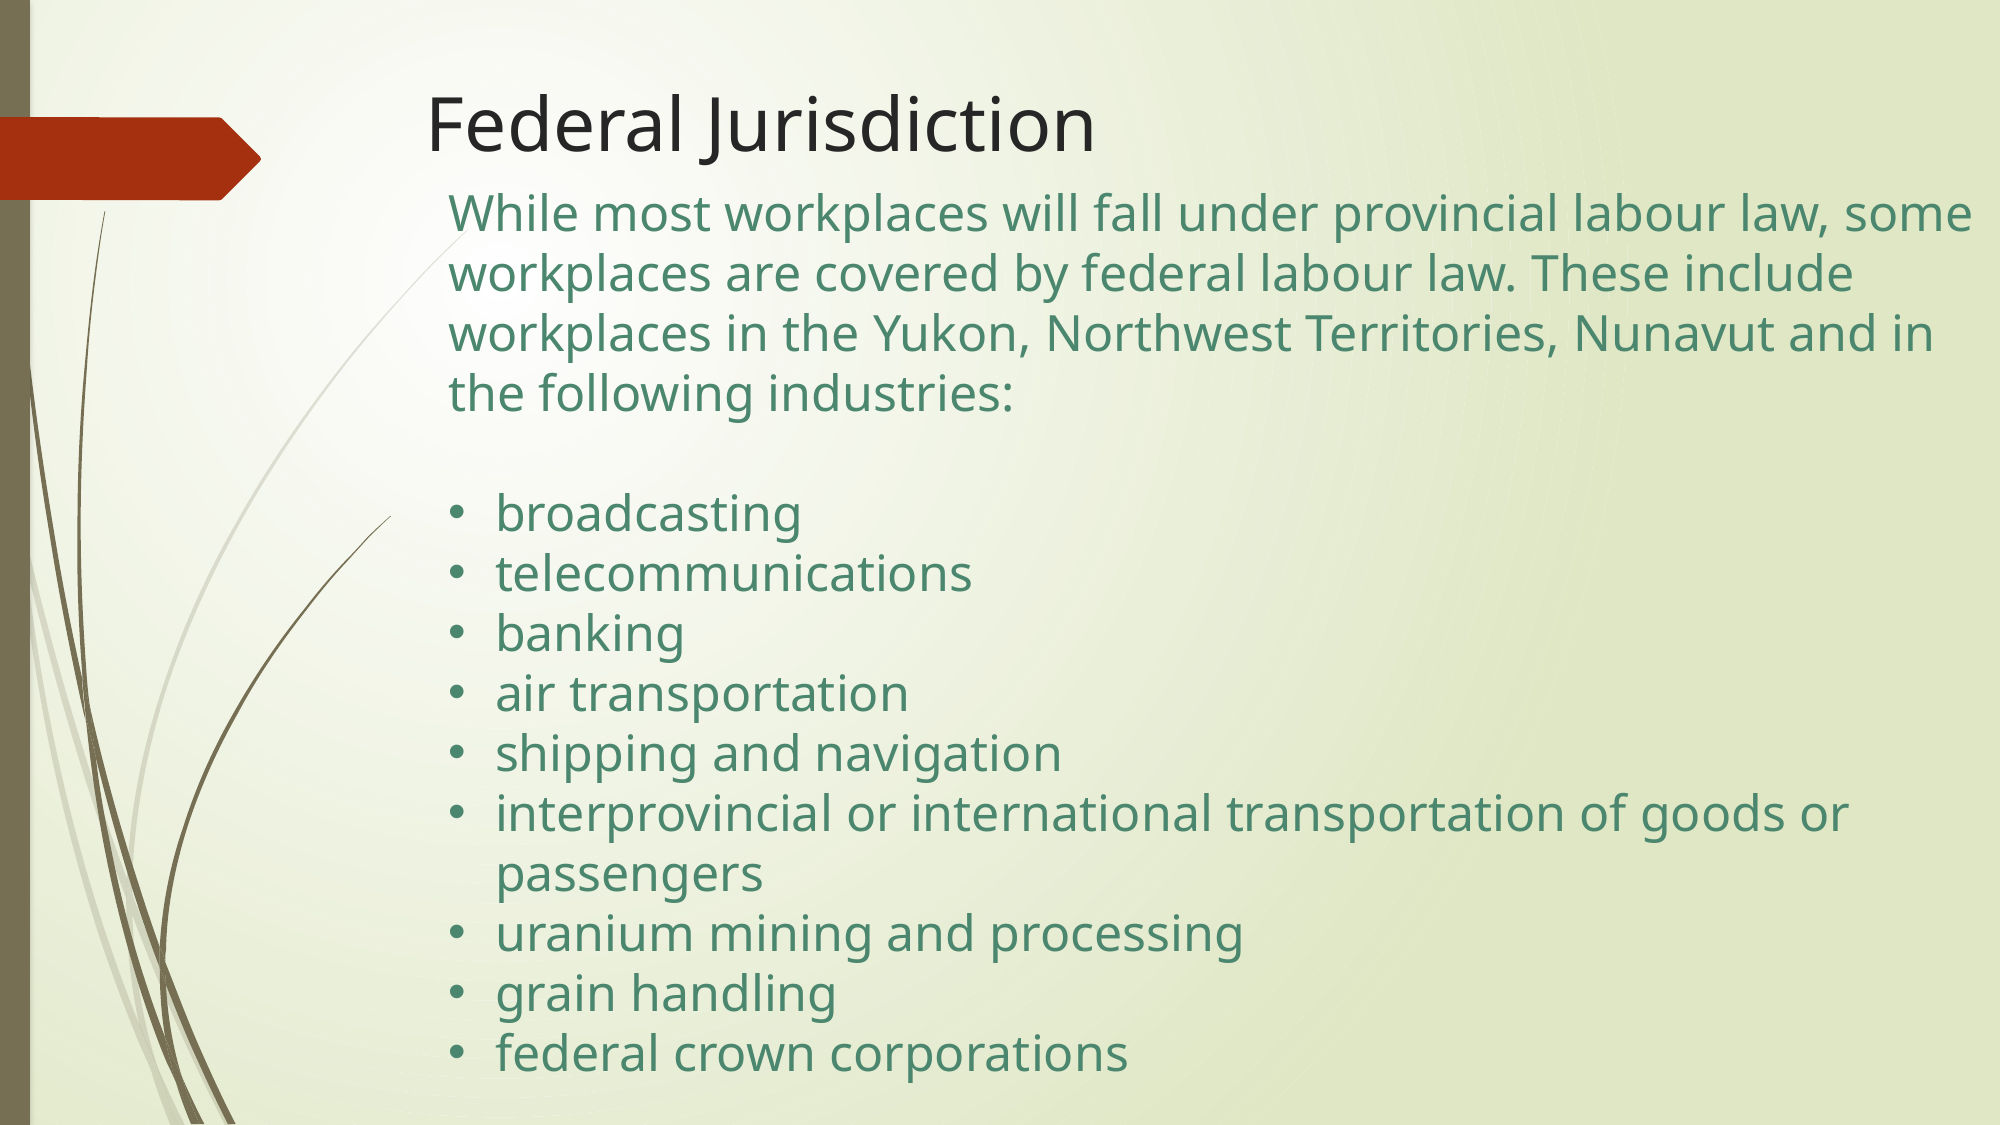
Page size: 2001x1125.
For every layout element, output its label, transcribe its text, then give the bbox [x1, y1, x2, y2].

title Federal Jurisdiction [410, 69, 1873, 280]
text_box While most workplaces will fall under provincial labour law, some workplaces are covered by federal labour law. These include workplaces in the Yukon, Northwest Territories, Nunavut and in the following industries: broadcasting telecommunications banking air transportation shipping and navigation interprovincial or international transportation of goods or passengers uranium mining and processing grain handling federal crown corporations [433, 174, 2000, 1089]
